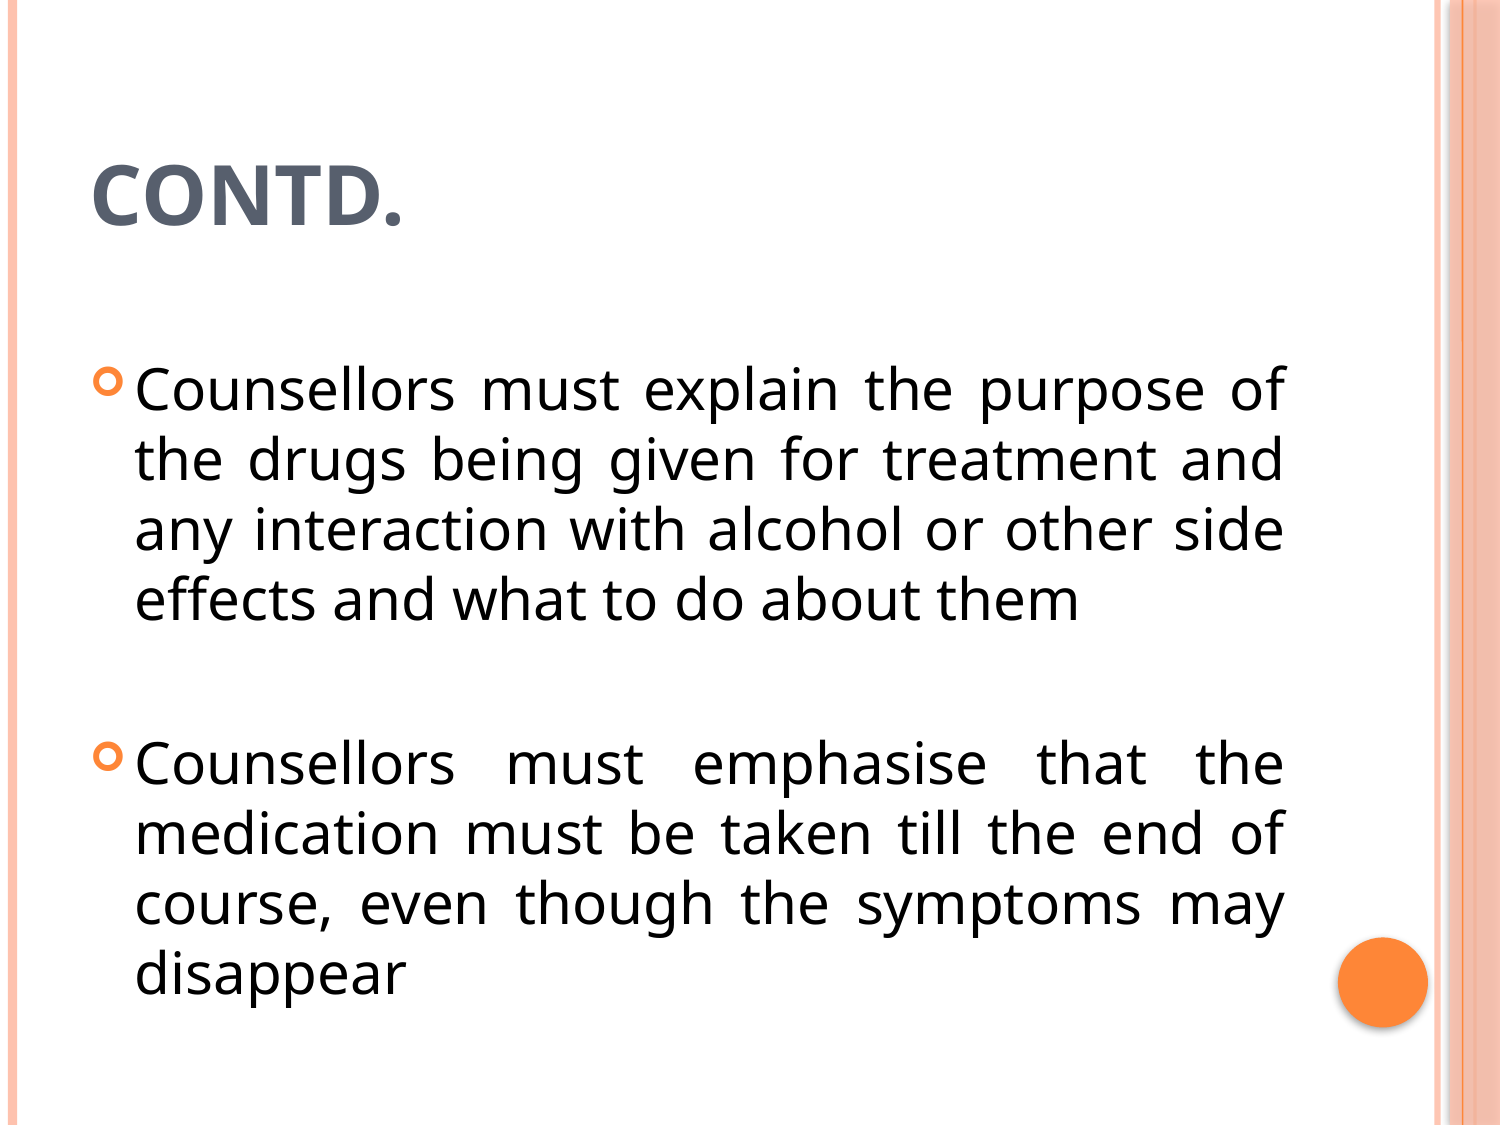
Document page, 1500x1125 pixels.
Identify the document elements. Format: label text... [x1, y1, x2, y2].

list Counsellors must explain the purpose of the drugs being given for treatment and any interaction with alcohol or other side effects and what to do about them Counsellors must emphasise that the medication must be taken till the end of course, even though the symptoms may disappear [75, 262, 1300, 1062]
title Contd. [75, 62, 1300, 250]
